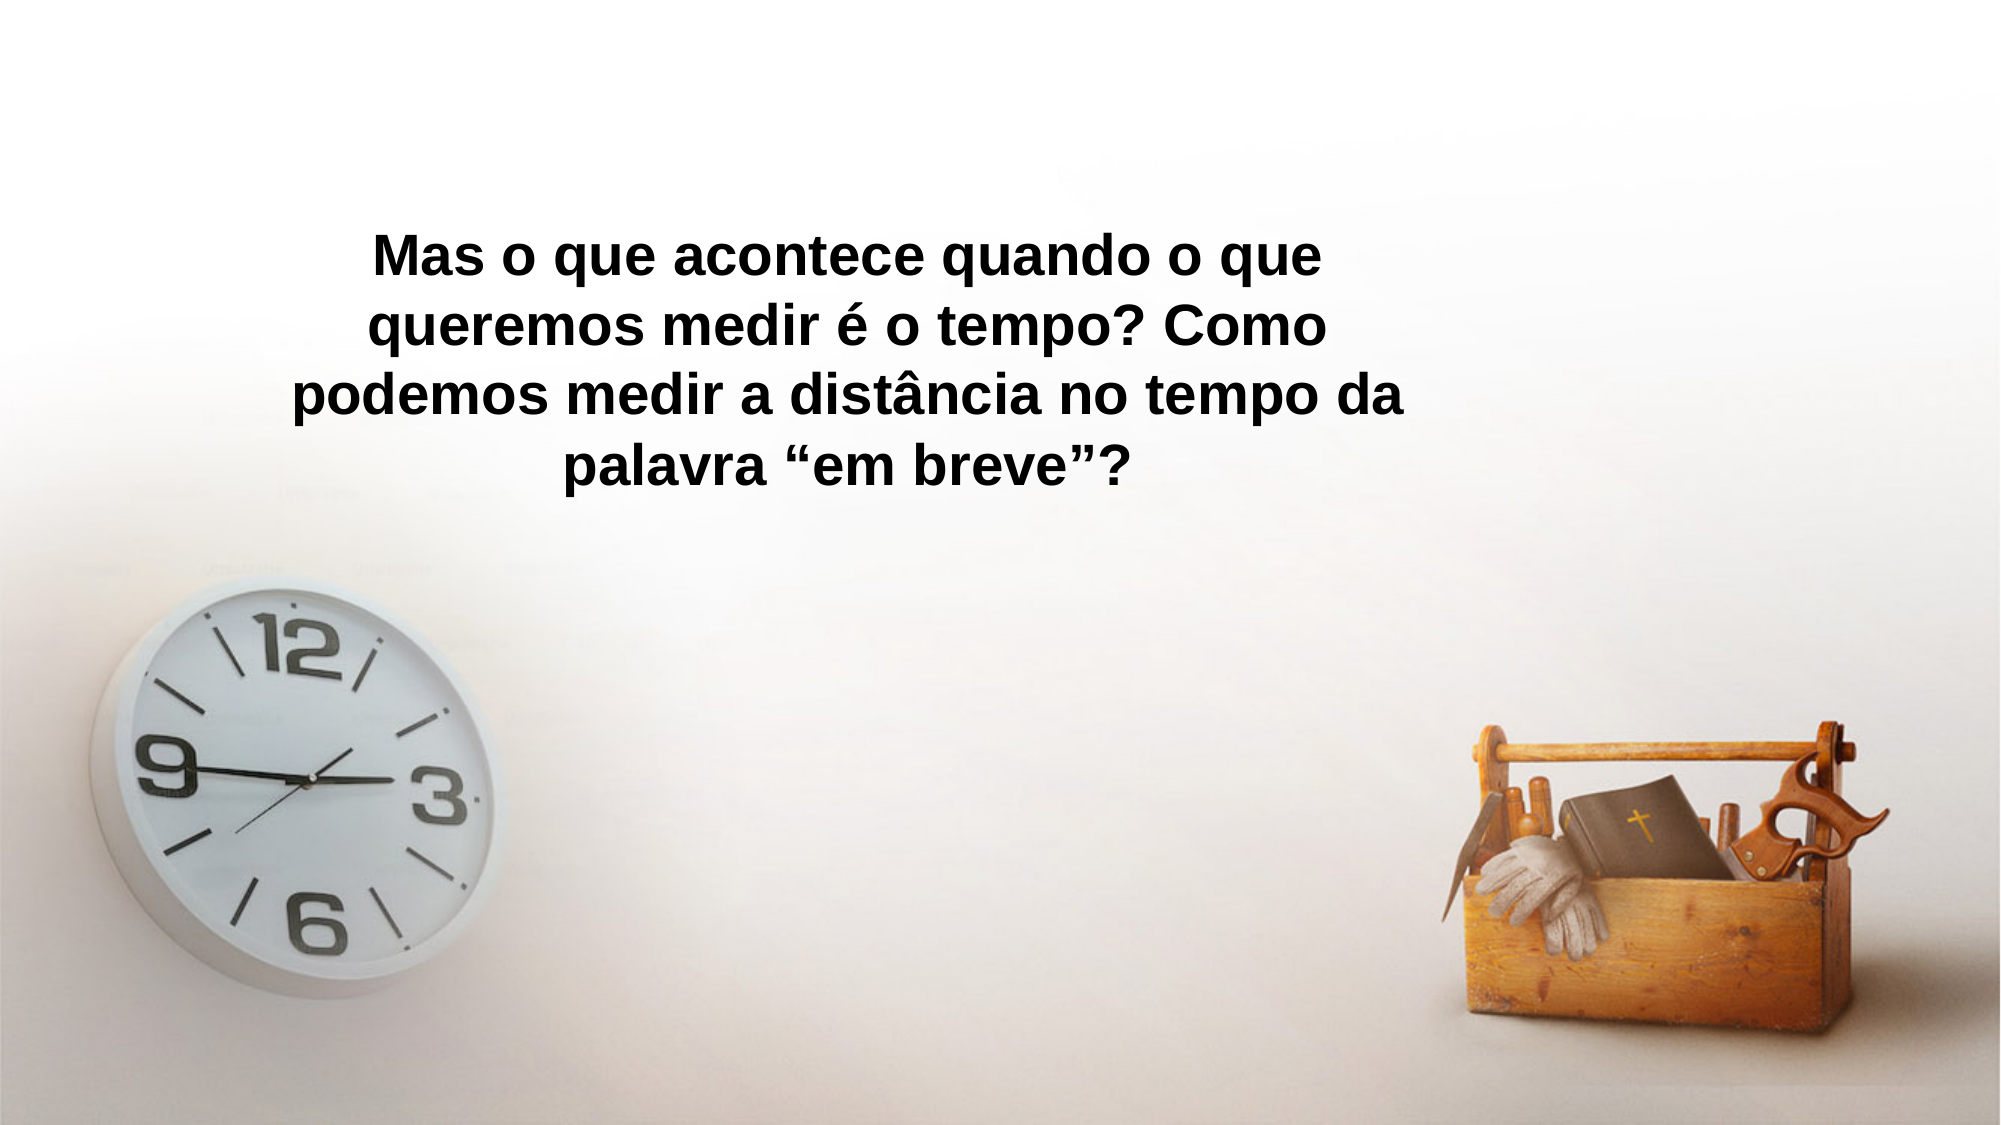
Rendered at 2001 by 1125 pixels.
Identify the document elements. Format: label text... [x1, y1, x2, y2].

text_box Mas o que acontece quando o que queremos medir é o tempo? Como podemos medir a distância no tempo da palavra “em breve”? [231, 209, 1465, 504]
picture [0, 0, 2001, 1125]
